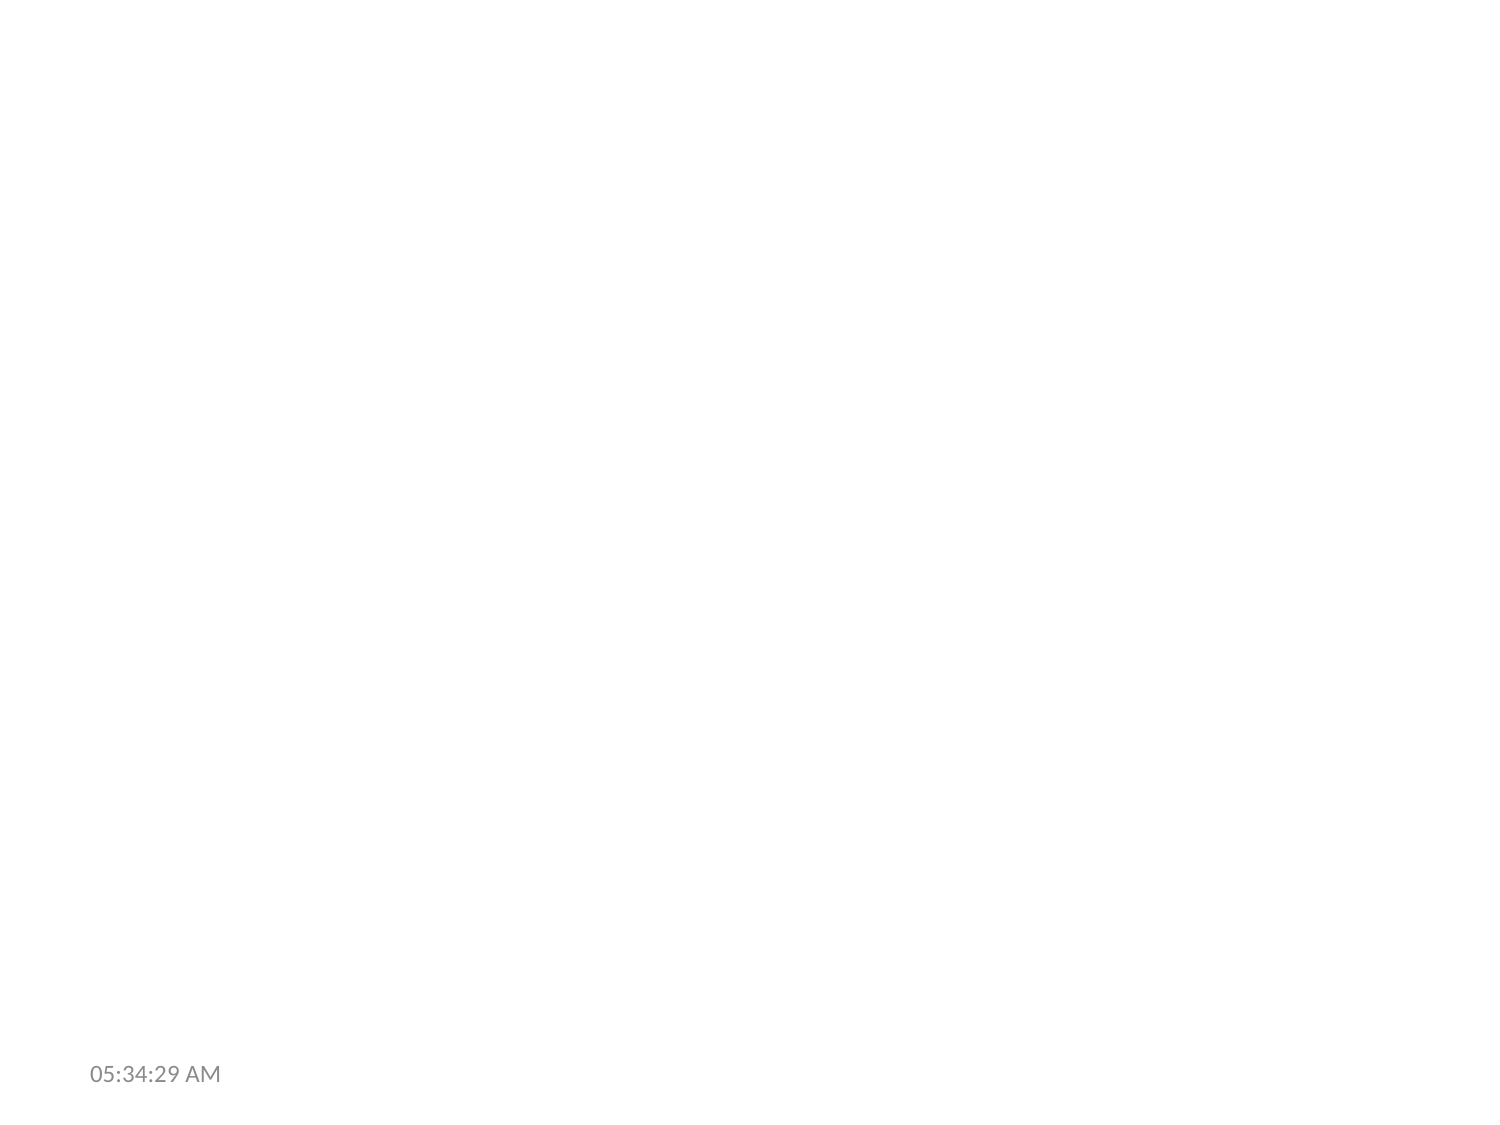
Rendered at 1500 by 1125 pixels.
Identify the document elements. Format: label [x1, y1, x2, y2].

slide_number [75, 1042, 425, 1103]
